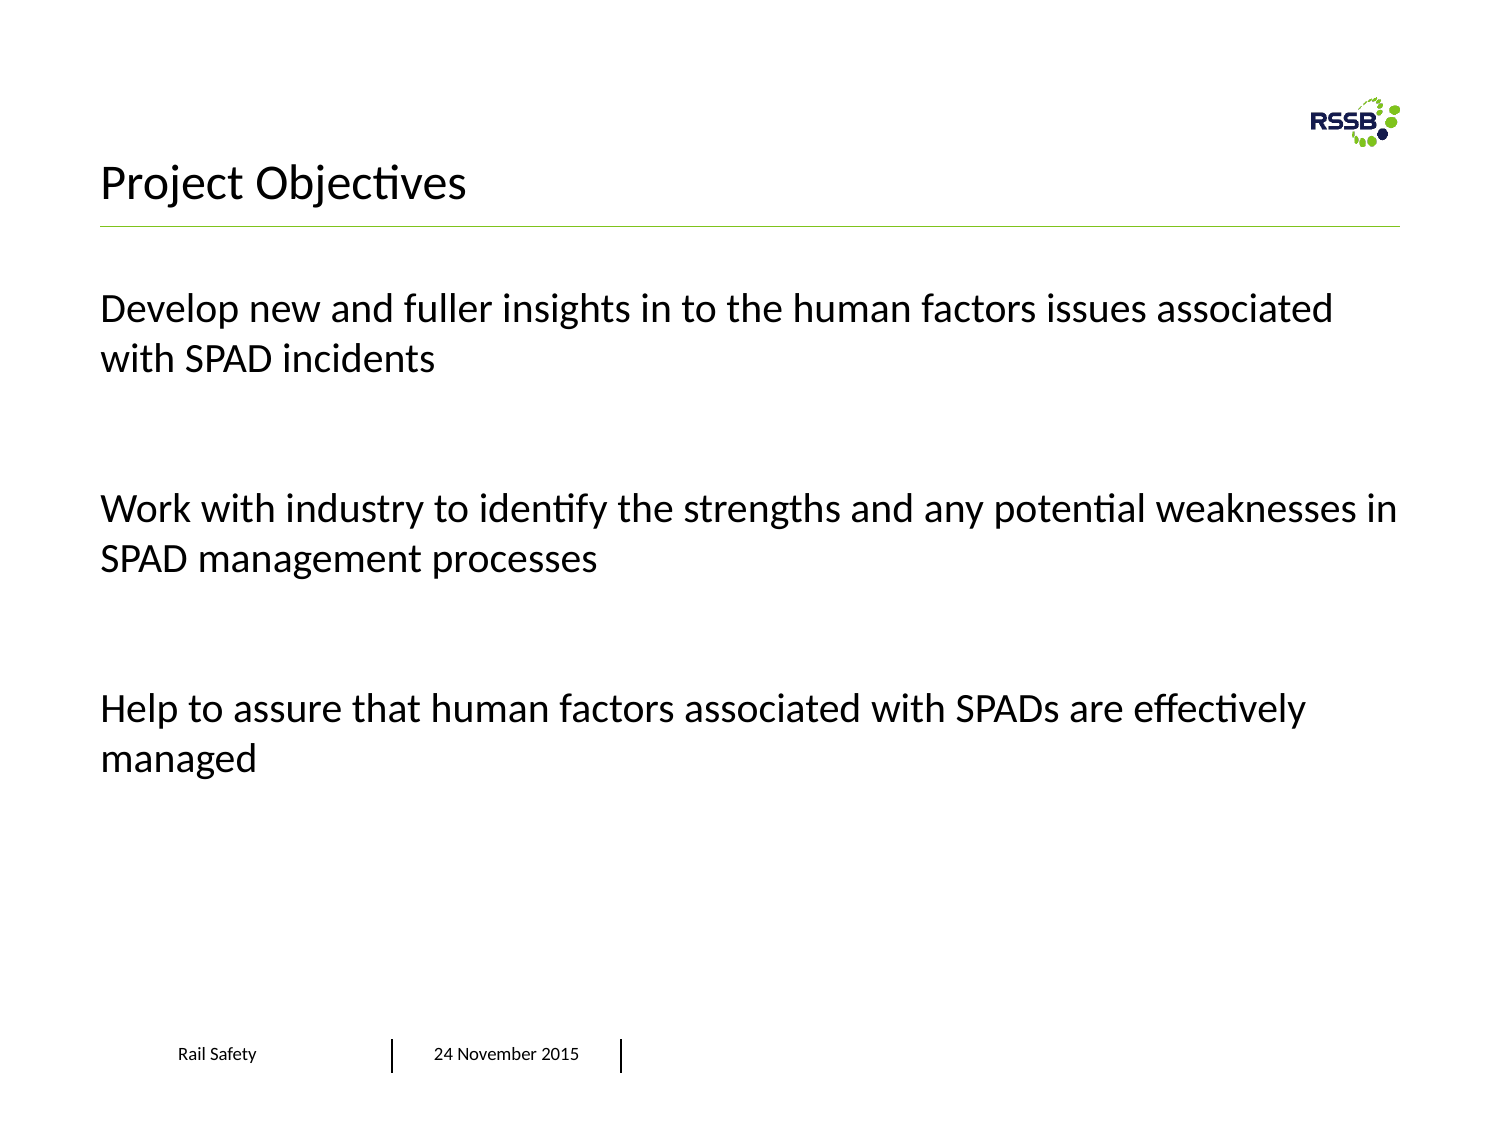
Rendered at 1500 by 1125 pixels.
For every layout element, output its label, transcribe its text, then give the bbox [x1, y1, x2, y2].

title Project Objectives [100, 75, 1400, 210]
list Develop new and fuller insights in to the human factors issues associated with SPAD incidents Work with industry to identify the strengths and any potential weaknesses in SPAD management processes Help to assure that human factors associated with SPADs are effectively managed [100, 280, 1400, 1023]
